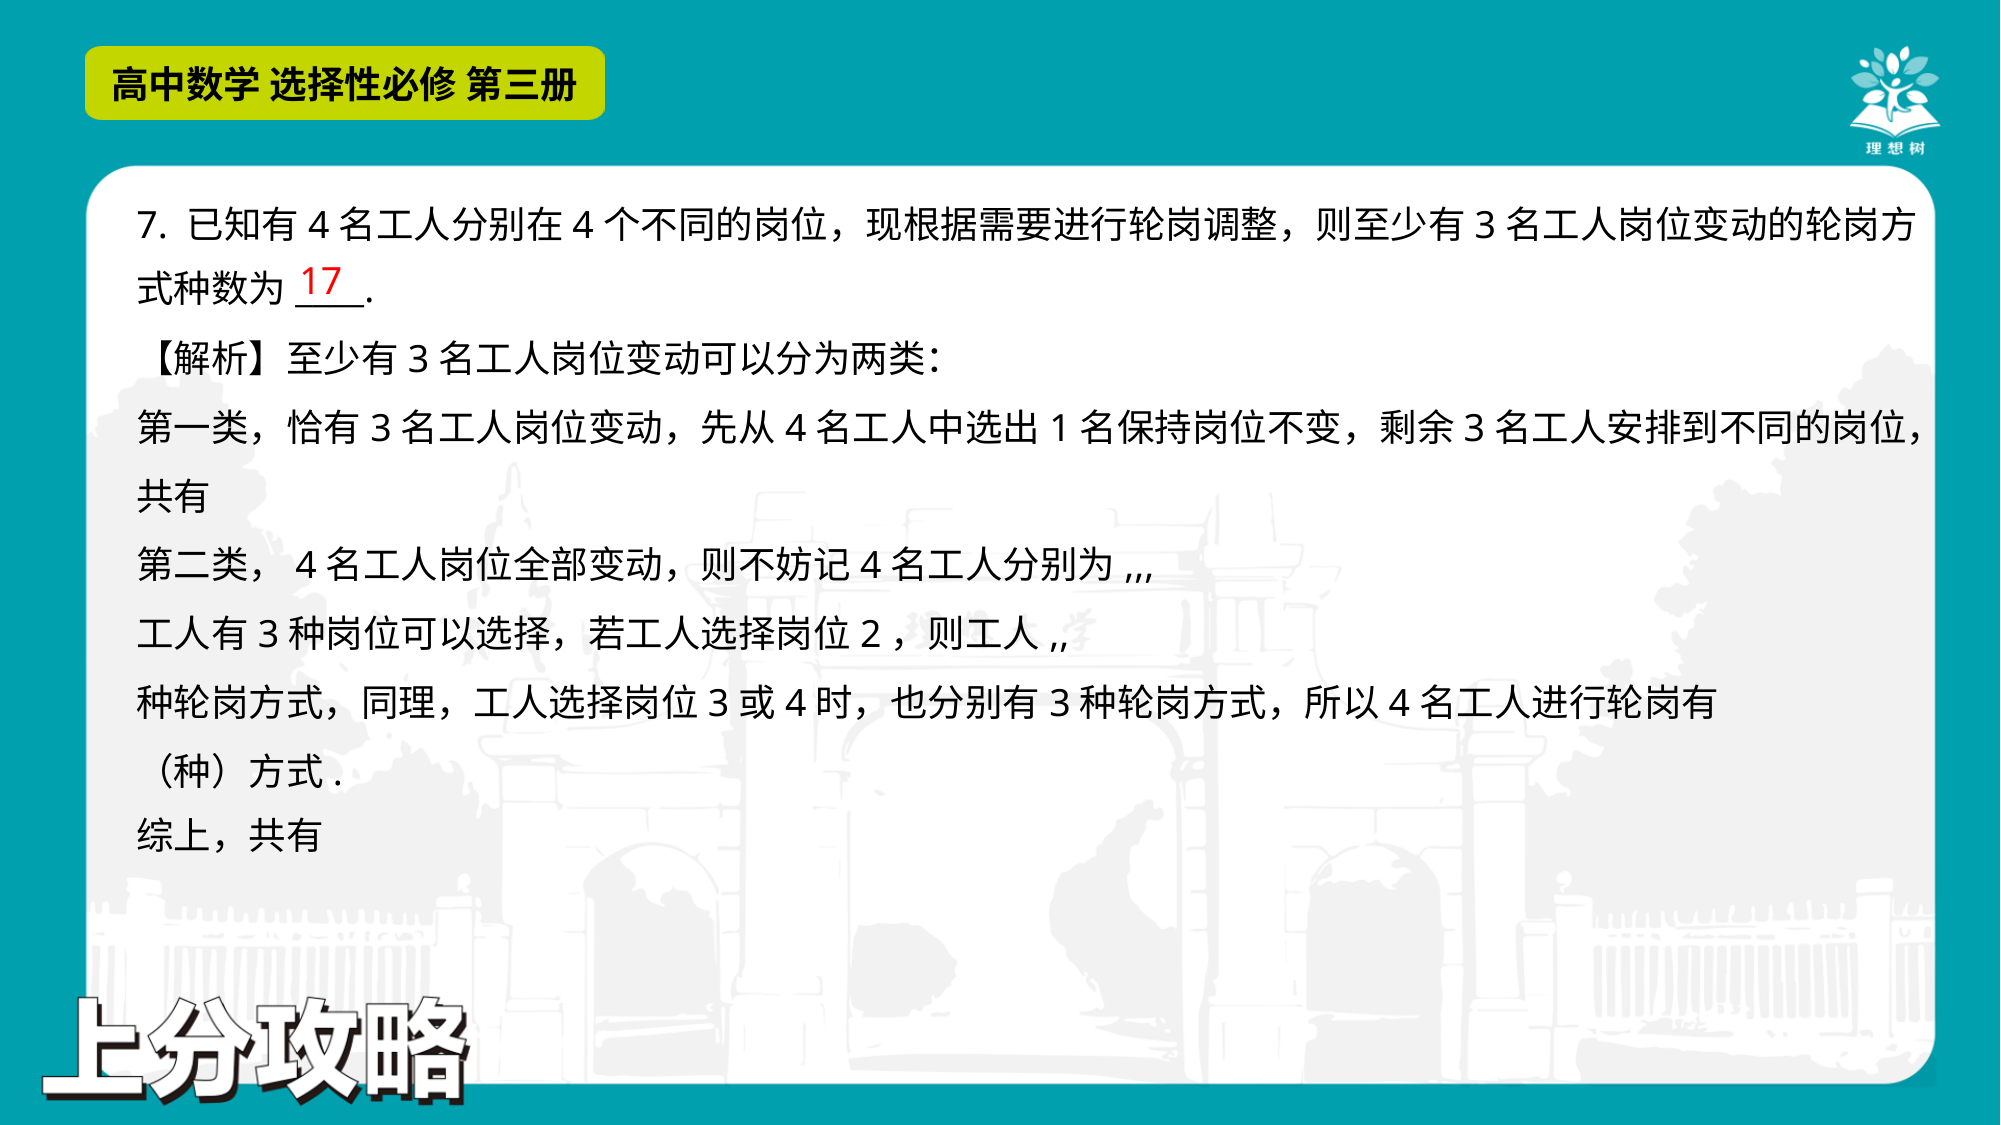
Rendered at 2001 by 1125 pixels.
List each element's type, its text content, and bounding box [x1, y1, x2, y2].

text_box 7. 已知有4名工人分别在4个不同的岗位，现根据需要进行轮岗调整，则至少有3名工人岗位变动的轮岗方 式种数为____. [136, 177, 1865, 304]
text_box 17 [285, 237, 357, 296]
picture [0, 0, 2000, 1125]
